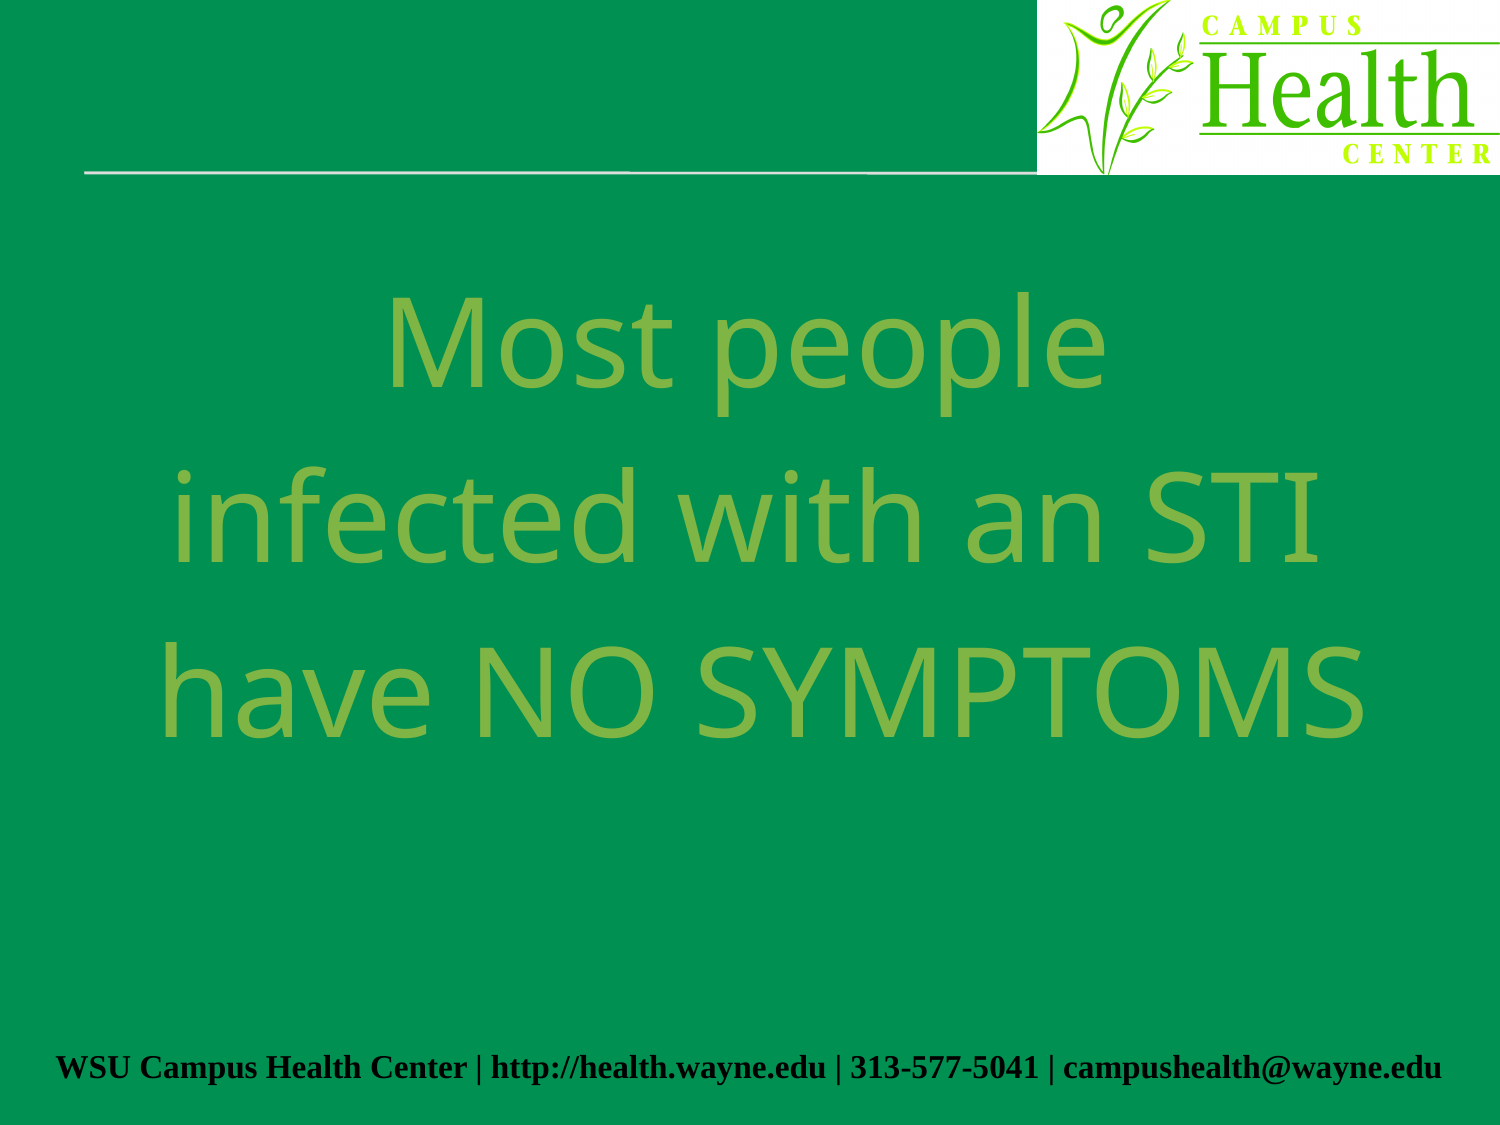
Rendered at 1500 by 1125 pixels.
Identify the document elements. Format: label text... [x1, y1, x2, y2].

list Most people infected with an STI have NO SYMPTOMS [50, 254, 1475, 850]
picture [1037, 0, 1500, 176]
footer WSU Campus Health Center | http://health.wayne.edu | 313-577-5041 | campushealth@wayne.edu [0, 1037, 1500, 1125]
